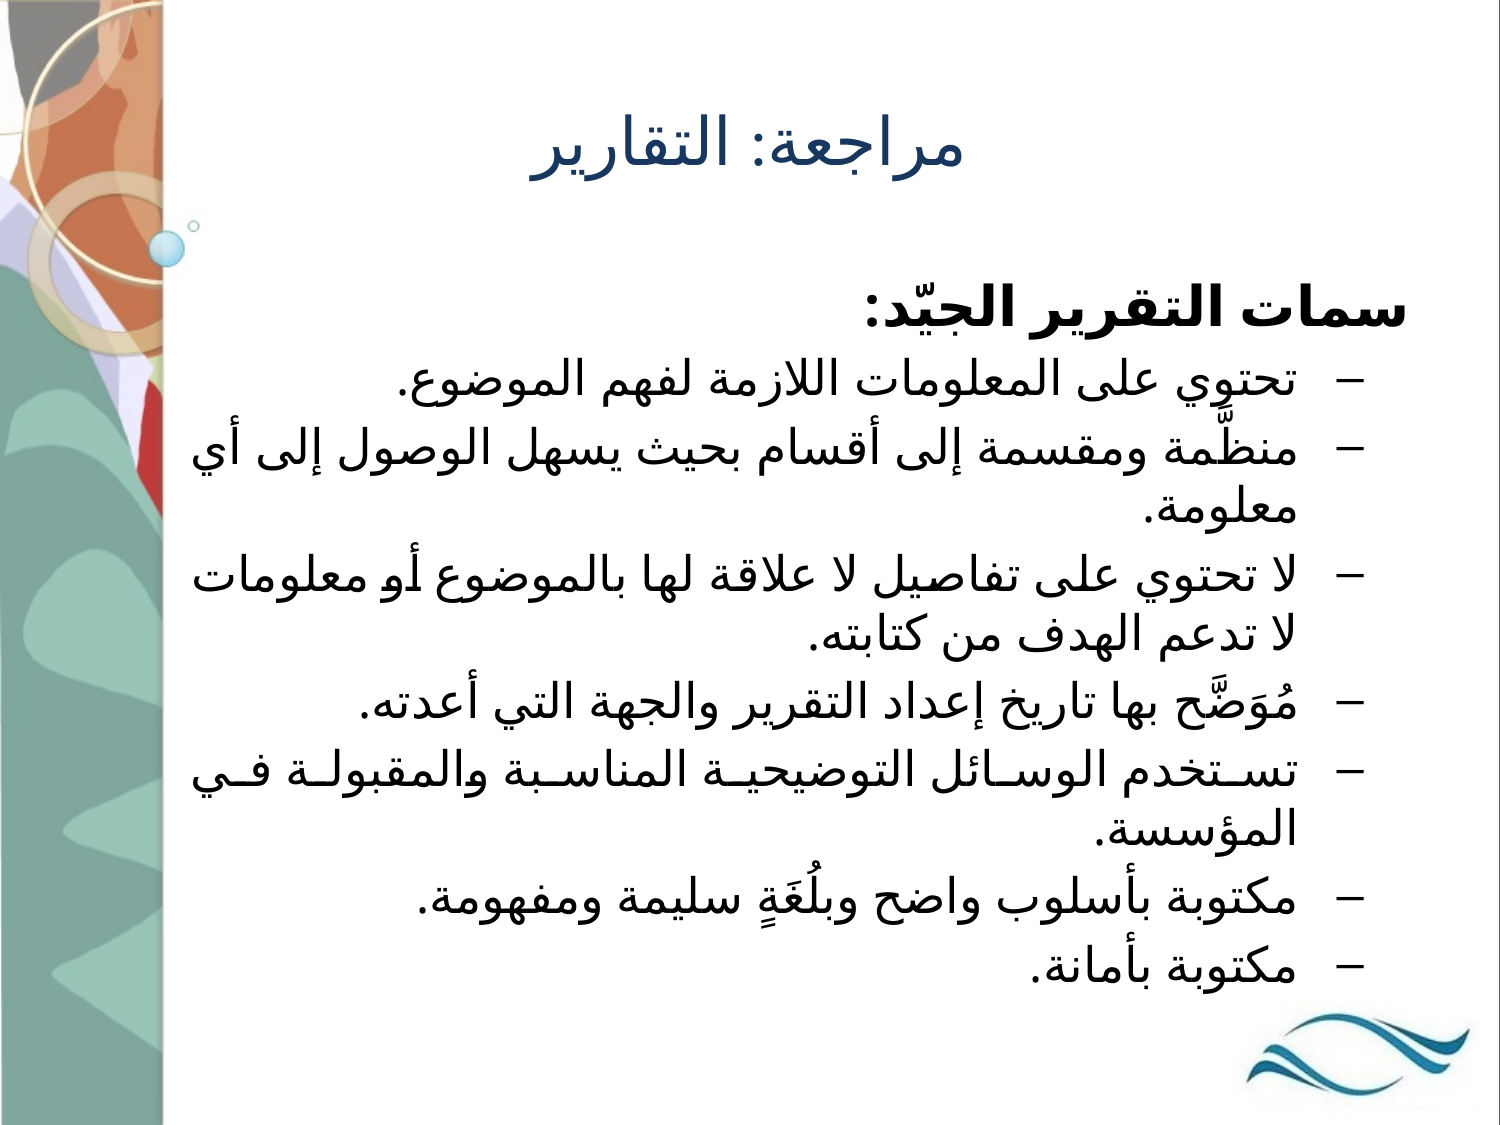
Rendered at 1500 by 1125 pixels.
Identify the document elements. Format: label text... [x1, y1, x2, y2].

title مراجعة: التقارير [75, 45, 1425, 233]
list سمات التقرير الجيّد: تحتوي على المعلومات اللازمة لفهم الموضوع. منظَّمة ومقسمة إلى أقسام بحيث يسهل الوصول إلى أي معلومة. لا تحتوي على تفاصيل لا علاقة لها بالموضوع أو معلومات لا تدعم الهدف من كتابته. مُوَضَّح بها تاريخ إعداد التقرير والجهة التي أعدته. تستخدم الوسائل التوضيحية المناسبة والمقبولة في المؤسسة. مكتوبة بأسلوب واضح وبلُغَةٍ سليمة ومفهومة. مكتوبة بأمانة. [175, 262, 1425, 1005]
picture [0, 0, 1500, 1125]
